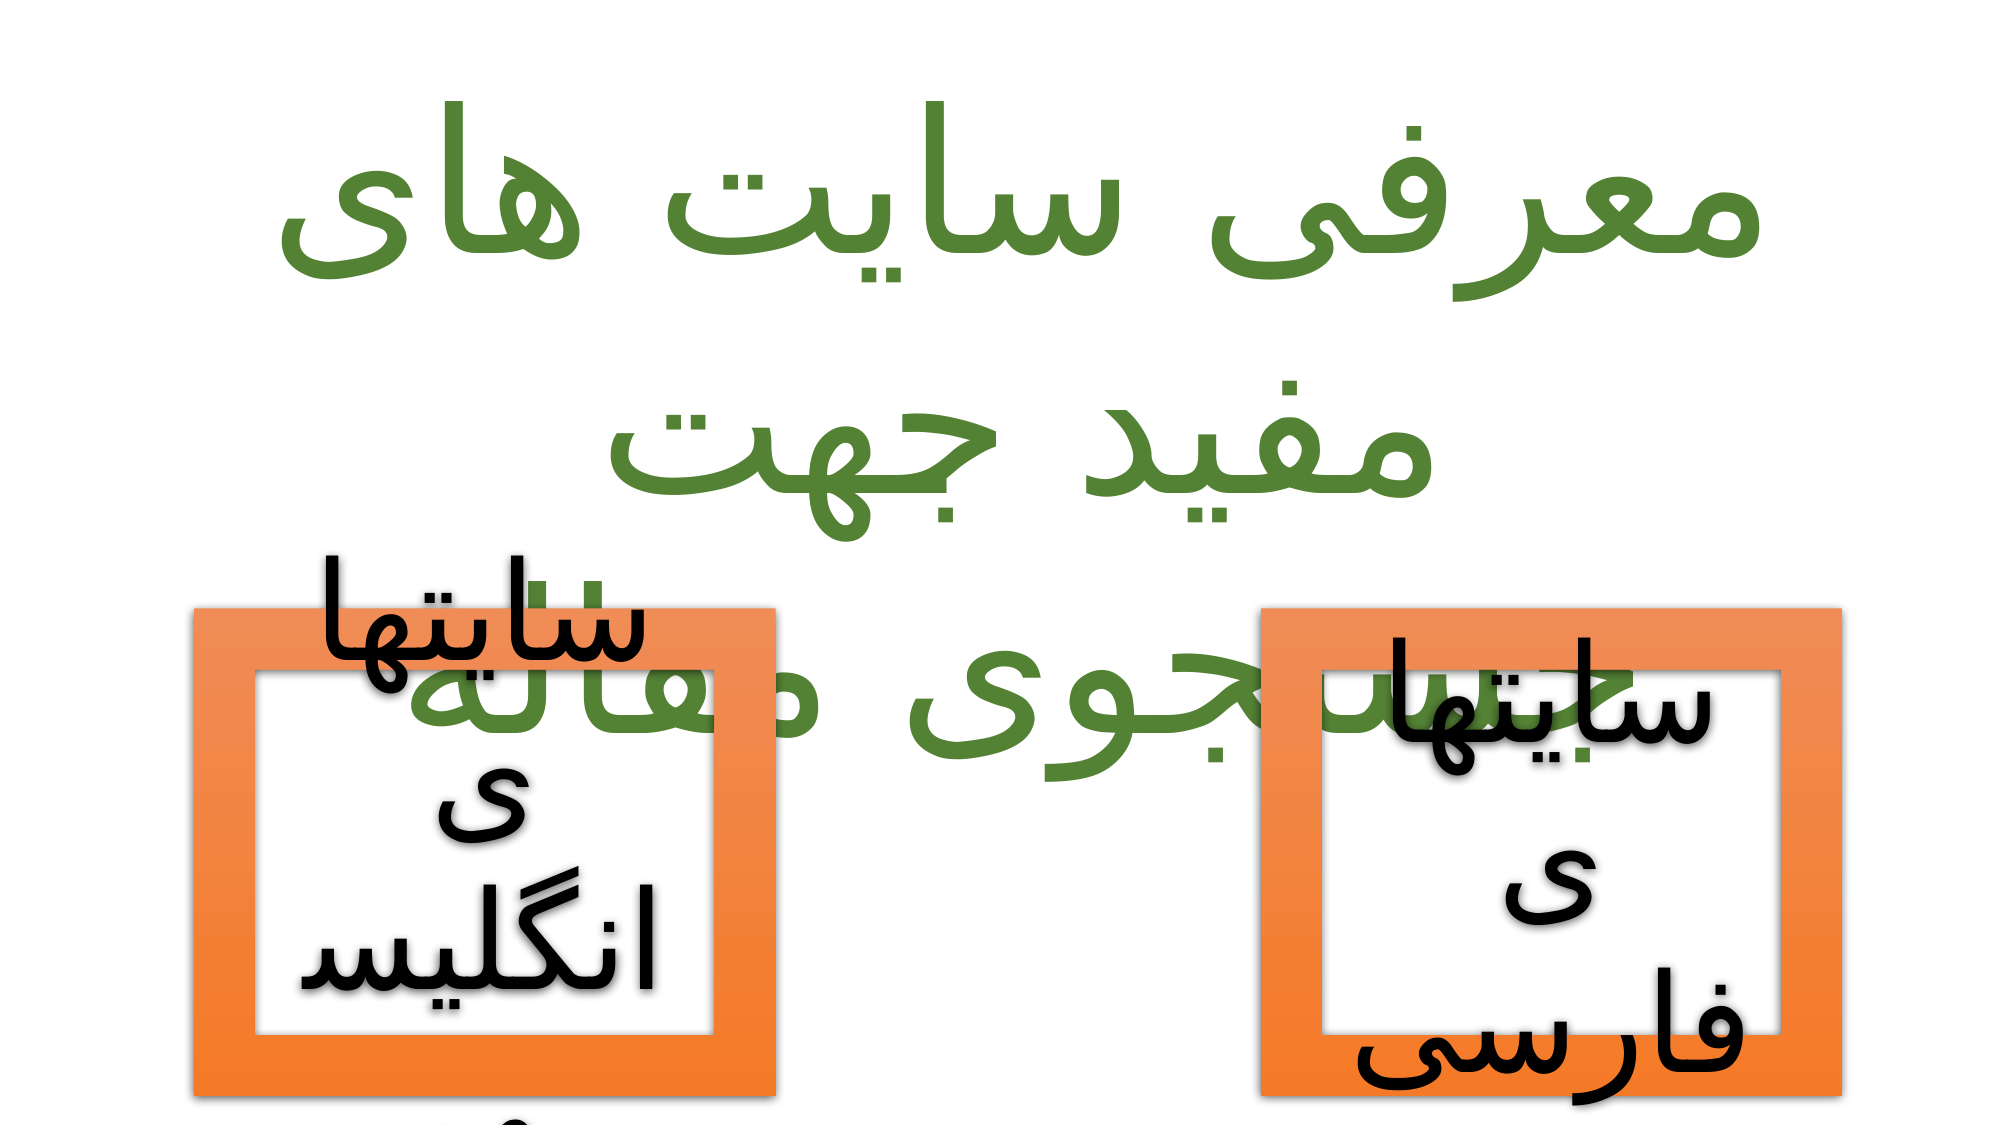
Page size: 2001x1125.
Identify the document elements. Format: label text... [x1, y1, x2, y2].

text_box معرفی سایت های مفید جهت جستجوی مقاله [204, 46, 1842, 782]
text_box سایتهای انگلیسی [193, 608, 776, 1097]
text_box سایتهای فارسی [1260, 608, 1843, 1097]
